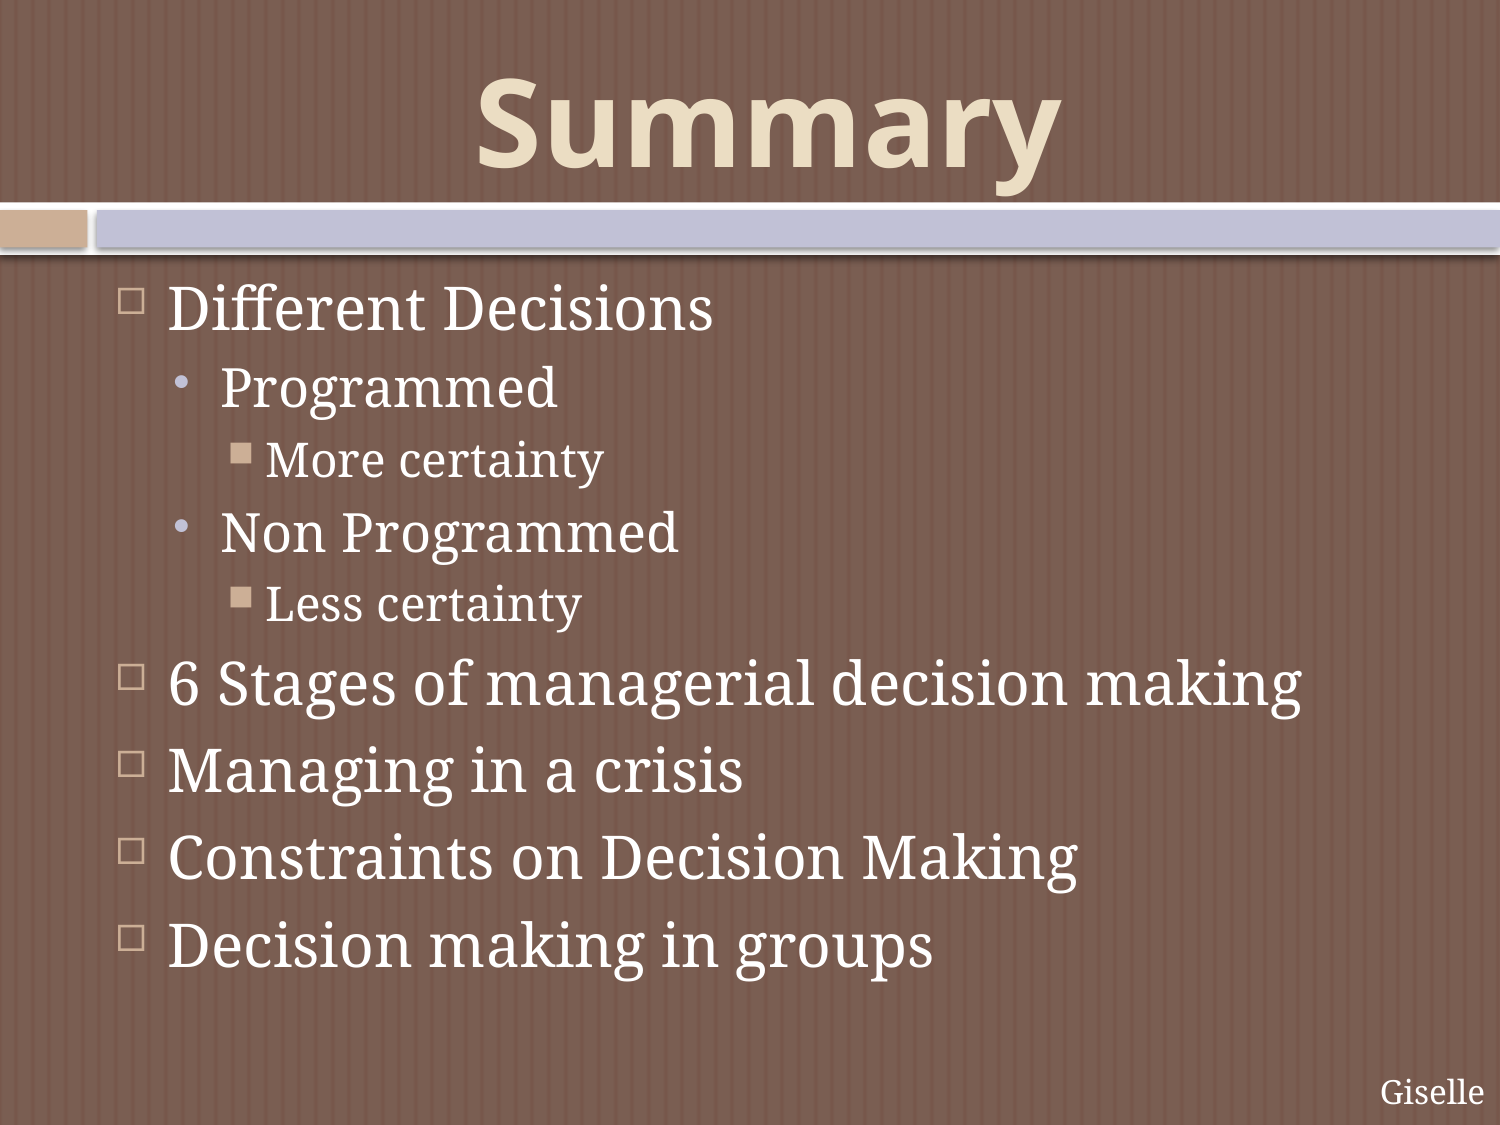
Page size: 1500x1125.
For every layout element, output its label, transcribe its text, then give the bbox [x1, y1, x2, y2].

list Different Decisions Programmed More certainty Non Programmed Less certainty 6 Stages of managerial decision making Managing in a crisis Constraints on Decision Making Decision making in groups [100, 262, 1438, 1005]
title Summary [99, 37, 1438, 200]
text_box Giselle [1175, 1064, 1500, 1119]
